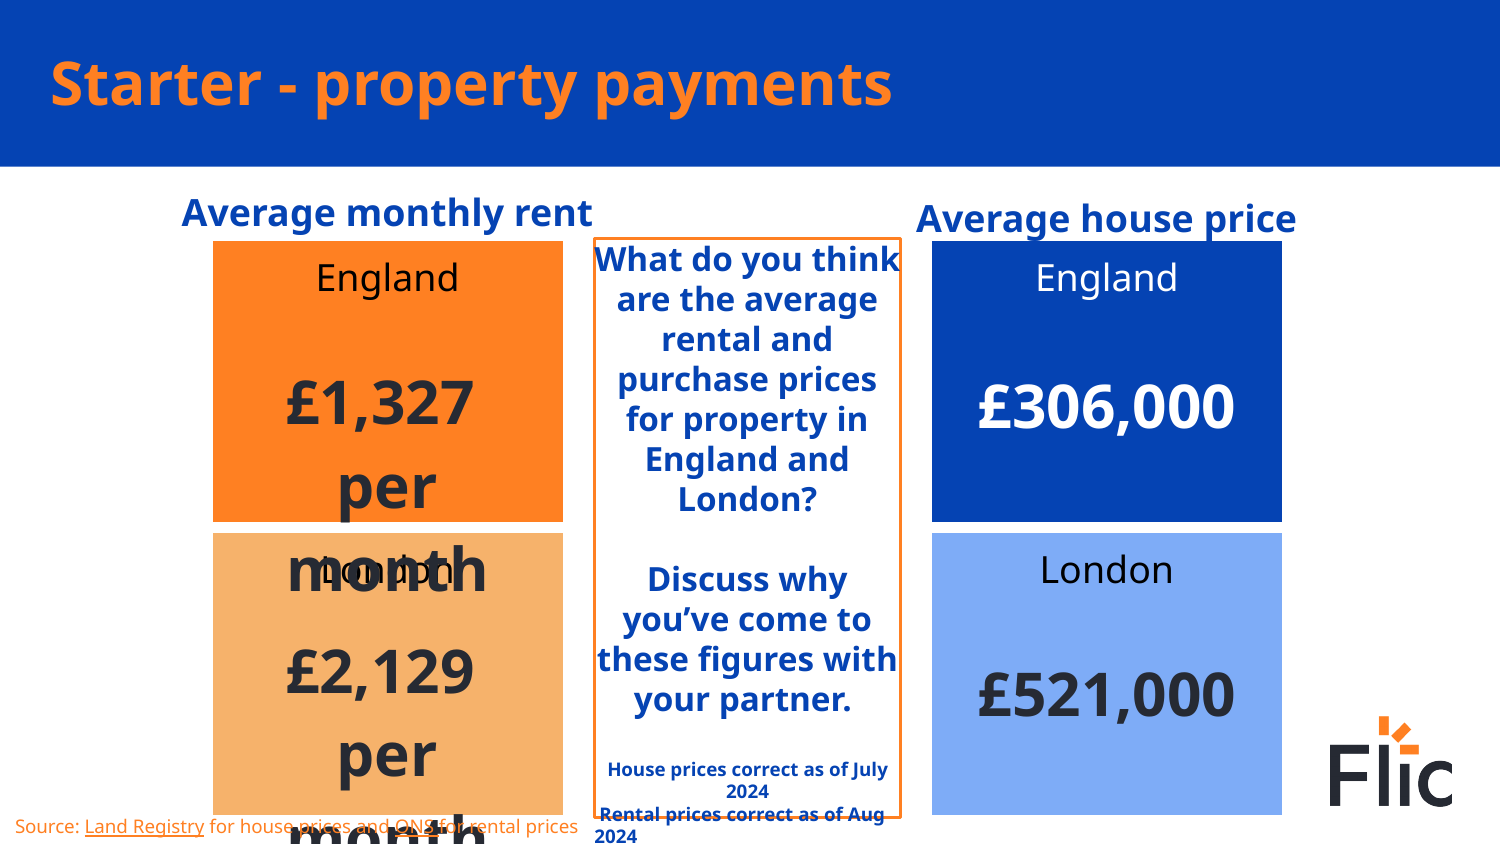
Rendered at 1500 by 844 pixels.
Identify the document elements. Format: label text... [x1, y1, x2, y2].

text_box England [210, 238, 566, 525]
text_box £306,000 [958, 357, 1256, 462]
text_box £1,327 per month [239, 353, 536, 458]
text_box England [929, 293, 1285, 525]
text_box What do you think are the average rental and purchase prices for property in England and London? Discuss why you’ve come to these figures with your partner. House prices correct as of July 2024 Rental prices correct as of Aug 2024 [594, 238, 901, 818]
text_box London [210, 531, 566, 801]
text_box Average house price [885, 188, 1329, 293]
title Starter - property payments [35, 38, 971, 124]
text_box Source: Land Registry for house prices and ONS for rental prices [0, 801, 892, 844]
text_box London [929, 531, 1285, 818]
text_box £521,000 [958, 644, 1256, 749]
text_box Average monthly rent [180, 181, 595, 286]
text_box £2,129 per month [239, 622, 536, 727]
picture [1330, 716, 1452, 807]
